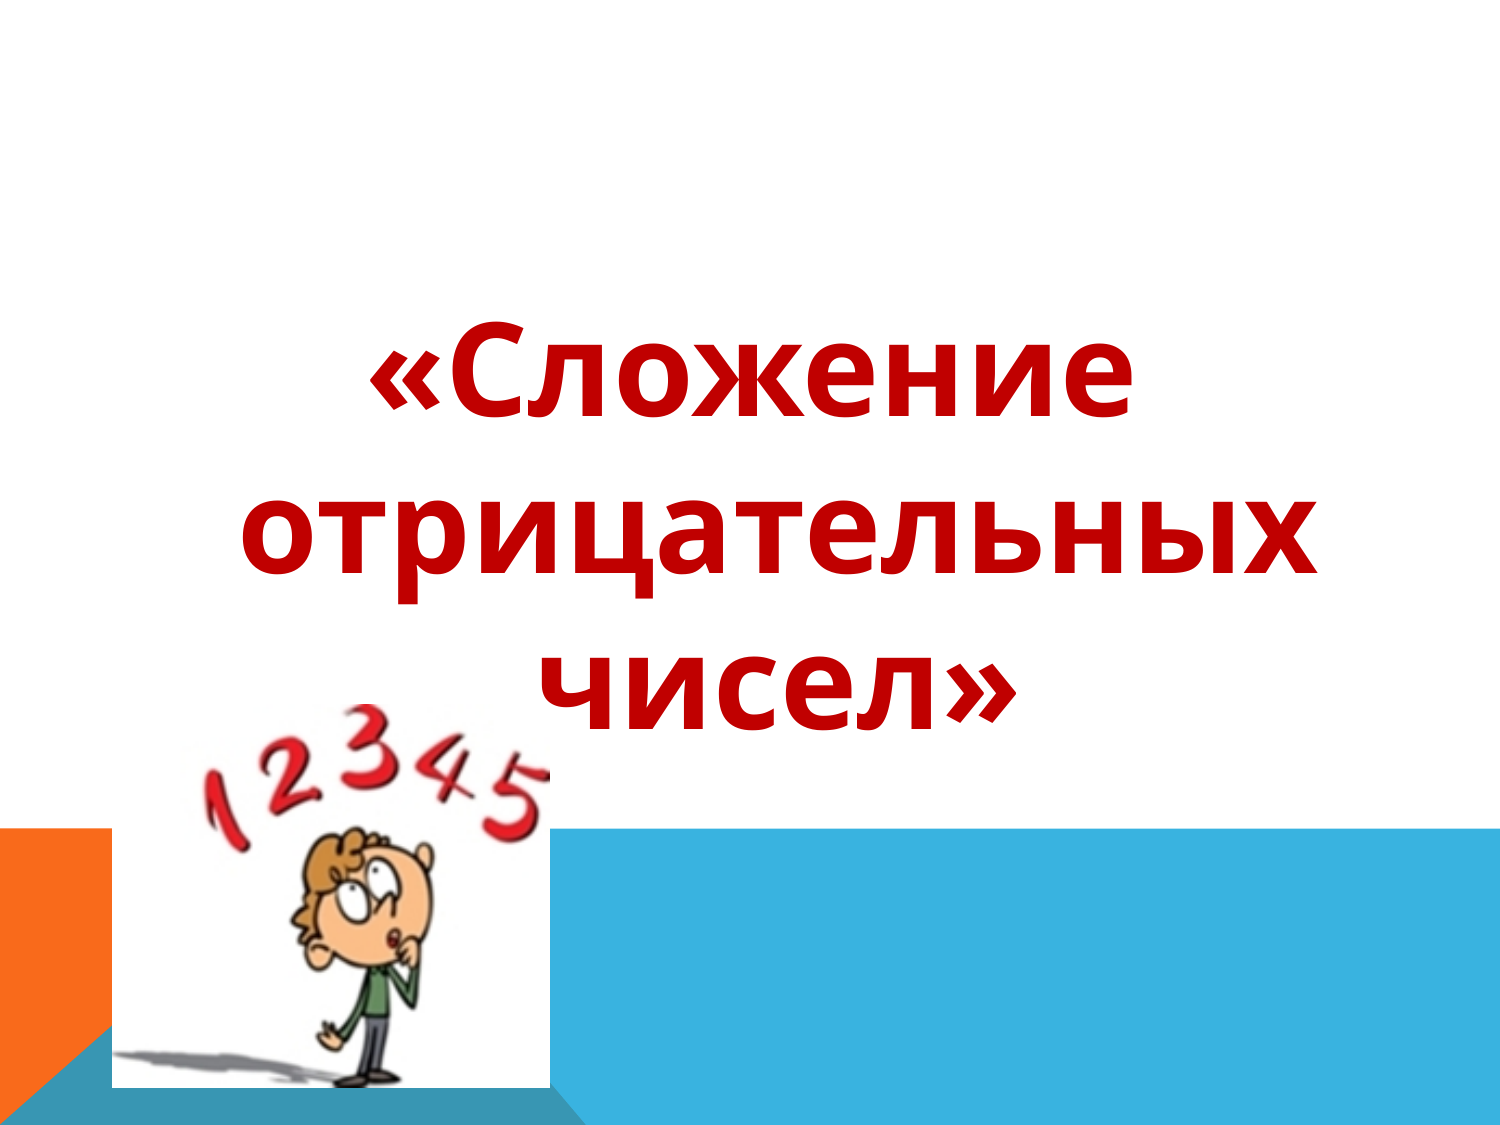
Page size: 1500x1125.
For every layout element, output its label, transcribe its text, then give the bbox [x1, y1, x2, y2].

picture [111, 703, 550, 1088]
list «Сложение отрицательных чисел» [135, 180, 1369, 768]
